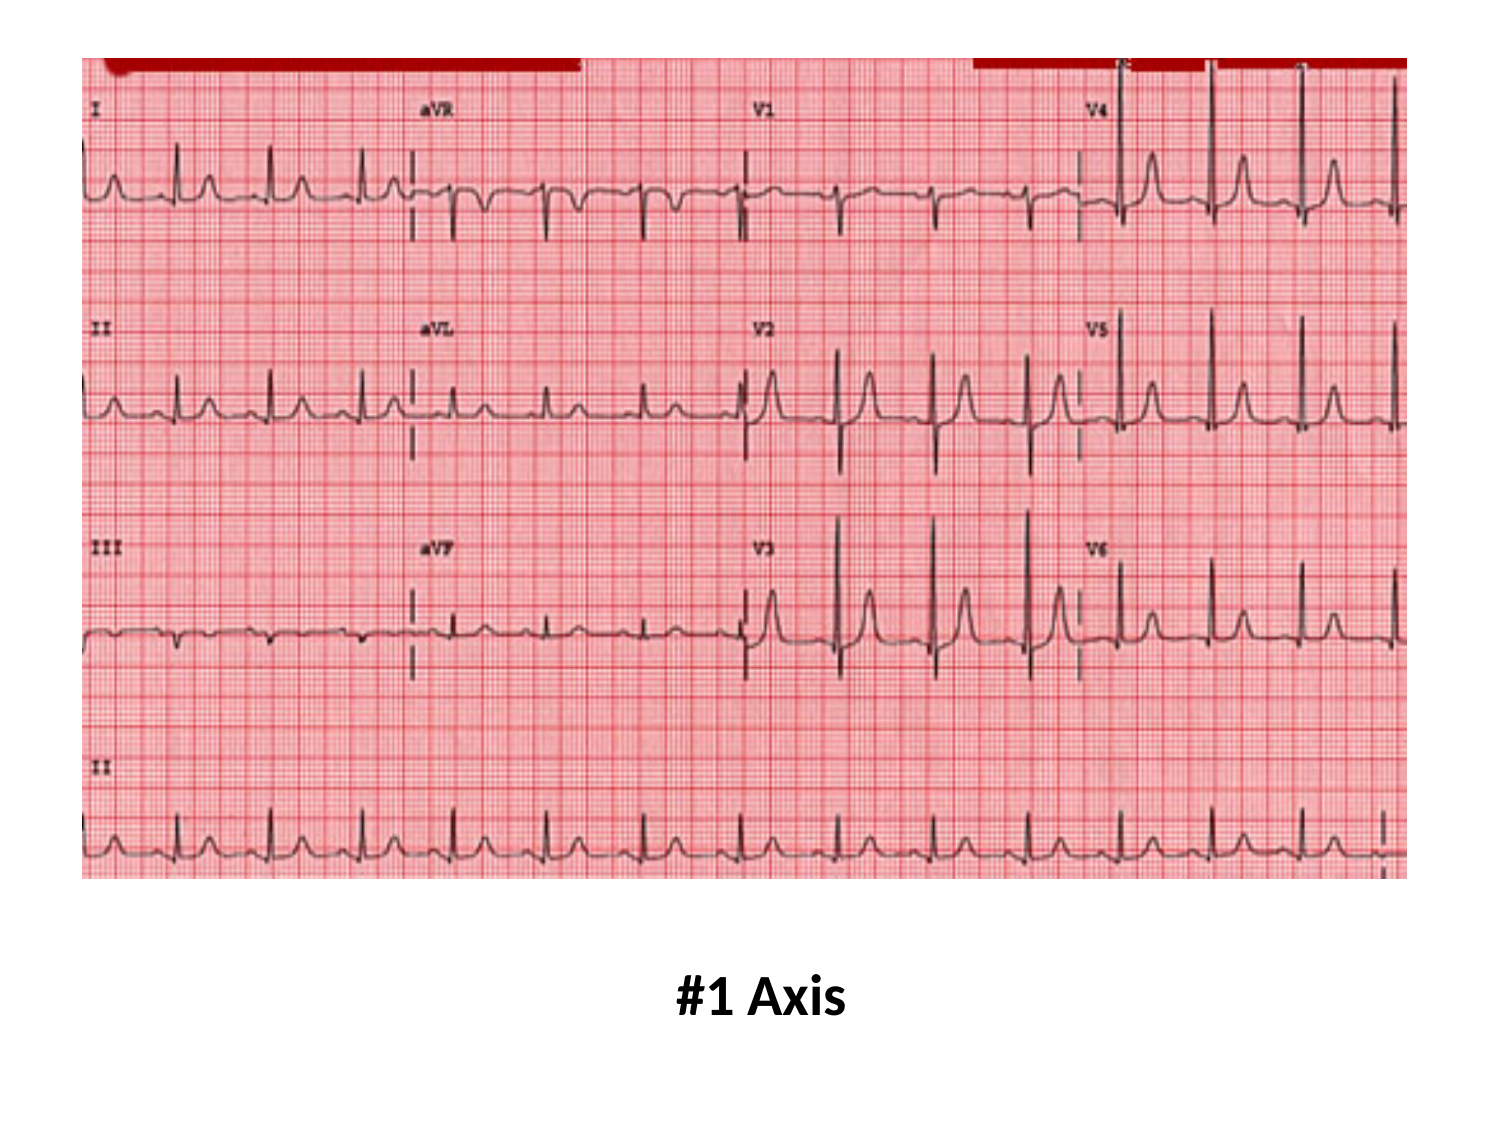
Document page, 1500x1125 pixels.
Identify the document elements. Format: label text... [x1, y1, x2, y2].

picture [81, 58, 1407, 880]
text_box #1 Axis [82, 949, 1442, 1035]
